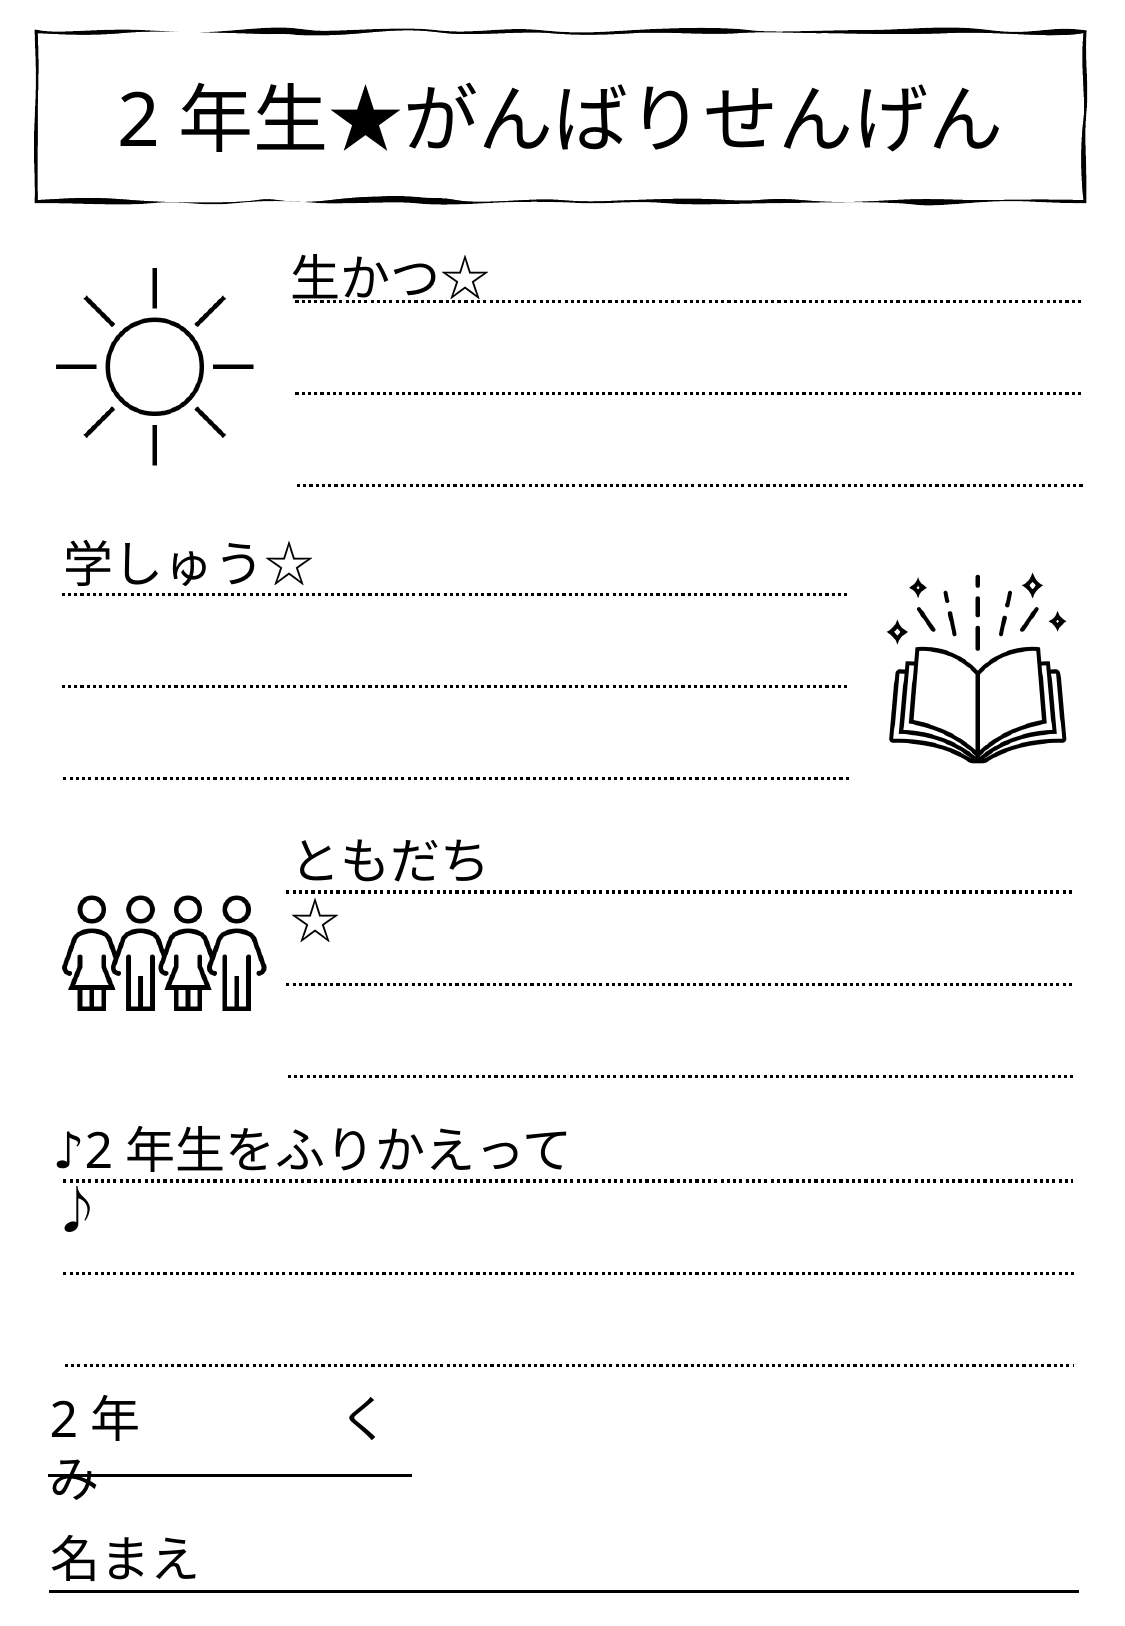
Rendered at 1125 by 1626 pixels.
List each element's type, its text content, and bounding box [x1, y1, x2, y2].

picture [875, 567, 1080, 772]
text_box 2年生★がんばりせんげん [35, 29, 1086, 204]
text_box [285, 891, 1075, 1077]
text_box ♪2年生をふりかえって♪ [36, 1110, 637, 1171]
text_box 2年 くみ [33, 1391, 417, 1503]
text_box 学しゅう☆ [48, 523, 338, 608]
picture [50, 842, 278, 1071]
text_box 生かつ☆ [274, 237, 553, 321]
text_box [61, 593, 851, 779]
picture [47, 258, 262, 474]
text_box ともだち☆ [274, 821, 533, 905]
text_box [294, 301, 1084, 487]
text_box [62, 1180, 1075, 1366]
text_box 名まえ [34, 1501, 223, 1614]
